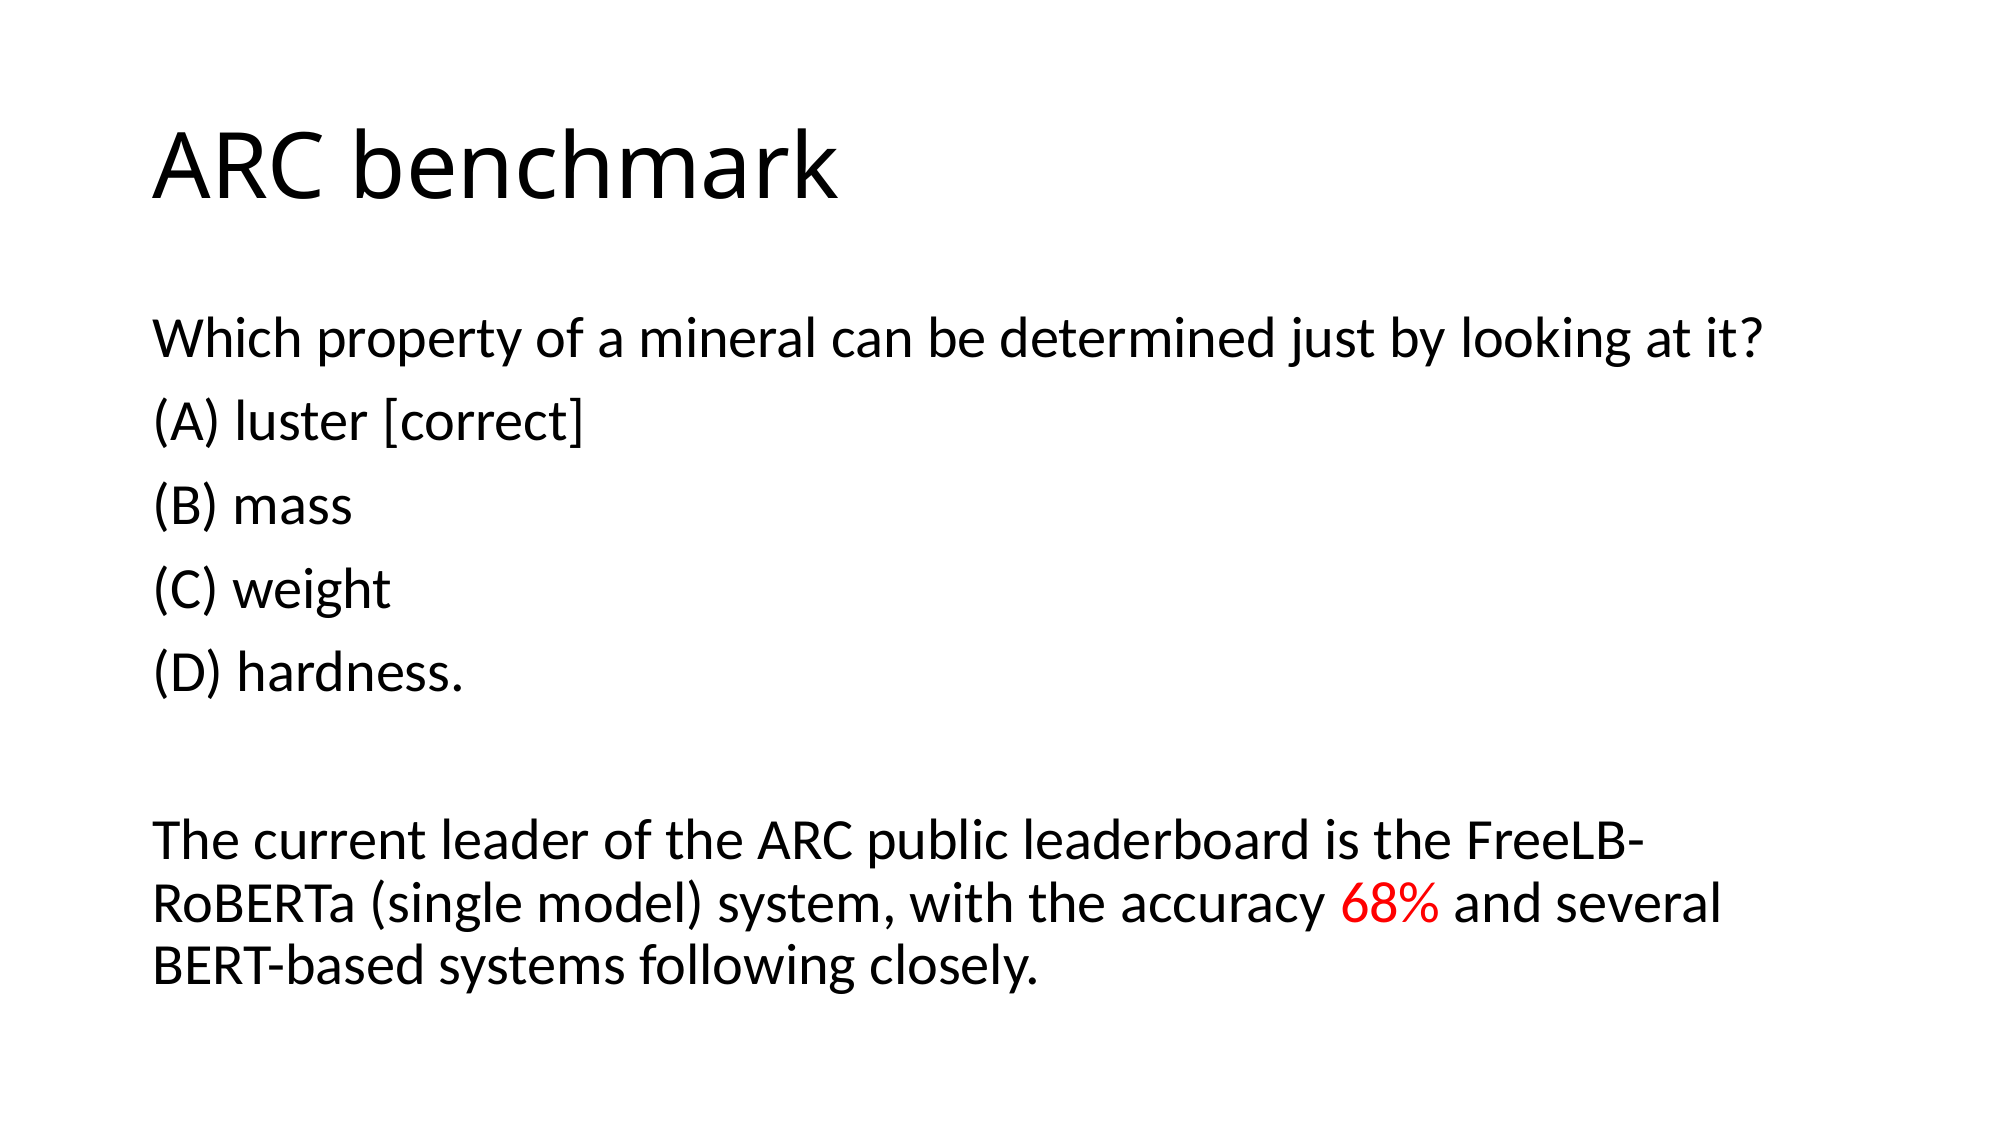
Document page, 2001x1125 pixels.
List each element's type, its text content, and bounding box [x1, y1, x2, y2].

title ARC benchmark [137, 59, 1863, 278]
list Which property of a mineral can be determined just by looking at it? (A) luster [correct] (B) mass (C) weight (D) hardness. The current leader of the ARC public leaderboard is the FreeLB-RoBERTa (single model) system, with the accuracy 68% and several BERT-based systems following closely. [137, 299, 1863, 1014]
